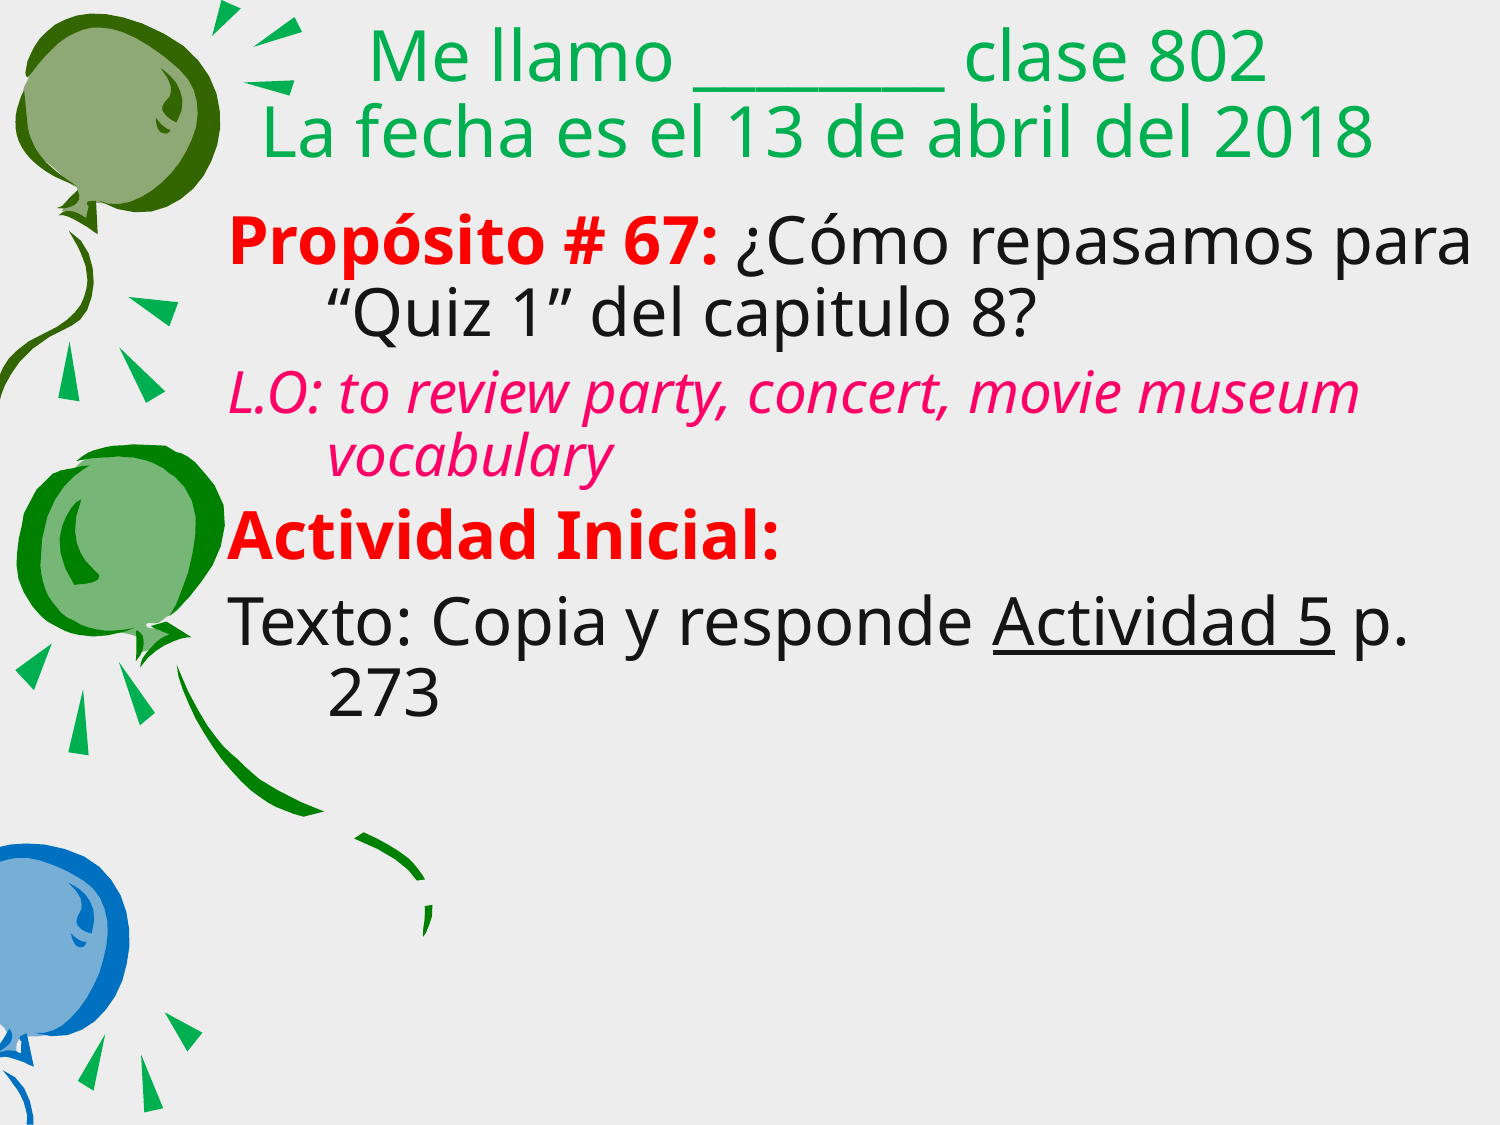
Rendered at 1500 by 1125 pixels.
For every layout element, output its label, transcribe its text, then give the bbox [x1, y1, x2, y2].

text_box Me llamo ________ clase 802 La fecha es el 13 de abril del 2018 [99, 12, 1500, 213]
text_box Propósito # 67: ¿Cómo repasamos para “Quiz 1” del capitulo 8? L.O: to review party, concert, movie museum vocabulary Actividad Inicial: Texto: Copia y responde Actividad 5 p. 273 [212, 200, 1500, 1063]
